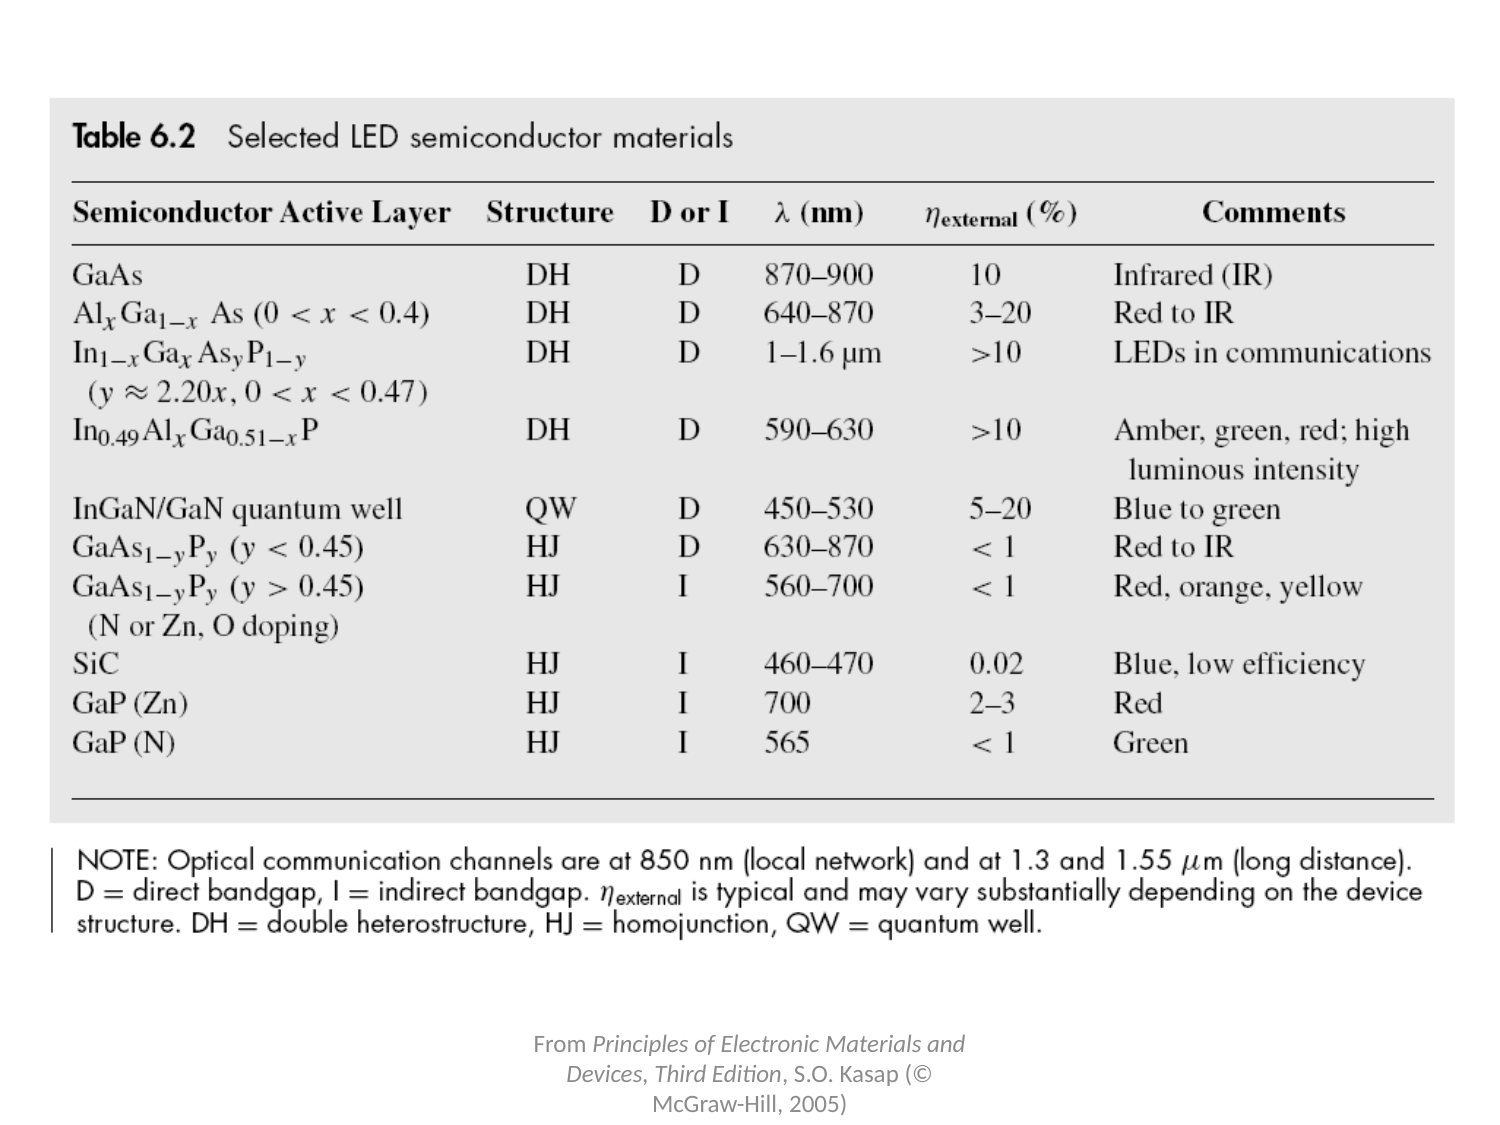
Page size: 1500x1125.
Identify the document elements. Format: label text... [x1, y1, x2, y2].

footer From Principles of Electronic Materials and Devices, Third Edition, S.O. Kasap (© McGraw-Hill, 2005) [512, 1042, 988, 1103]
picture [30, 84, 1471, 949]
